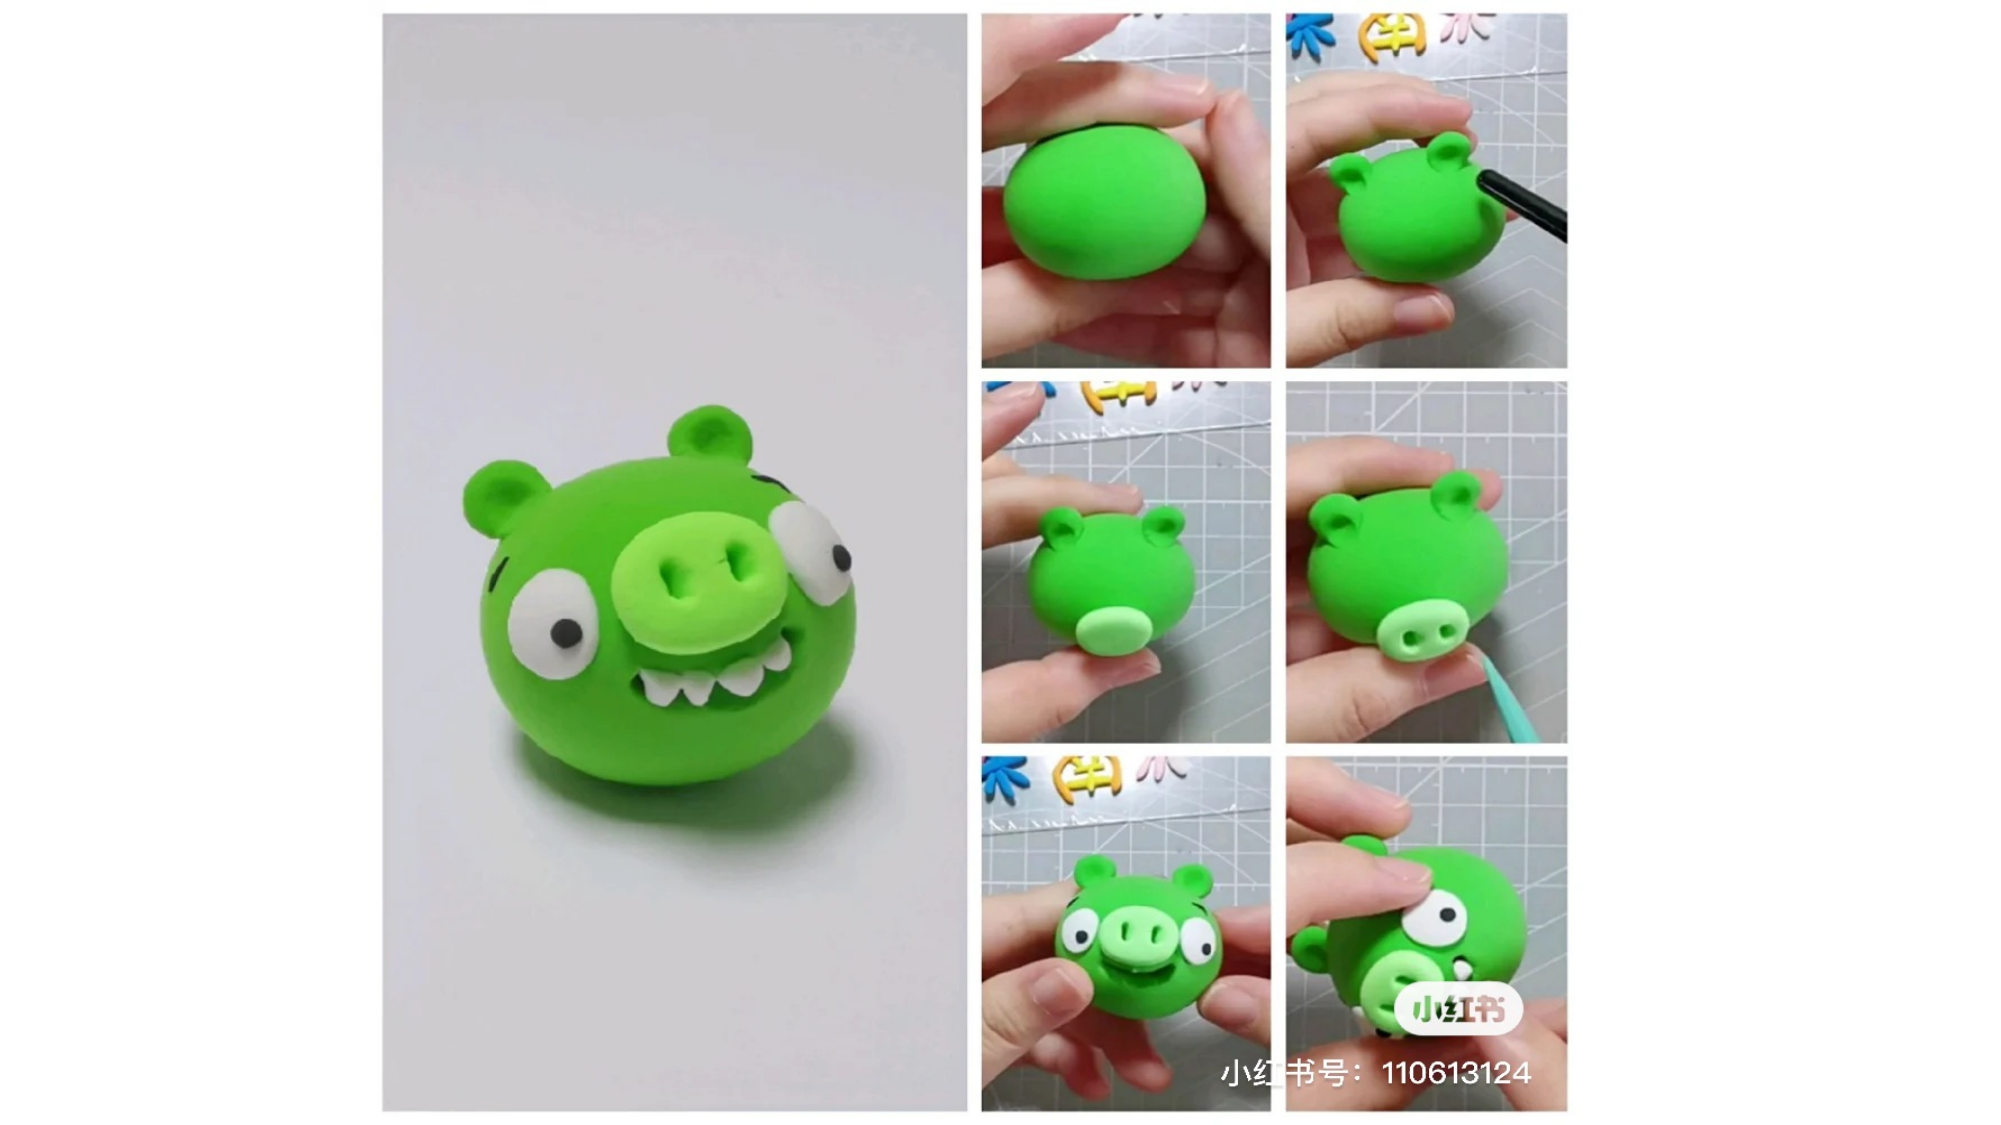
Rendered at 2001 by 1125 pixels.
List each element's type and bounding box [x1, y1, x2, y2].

list [368, 0, 1582, 1125]
